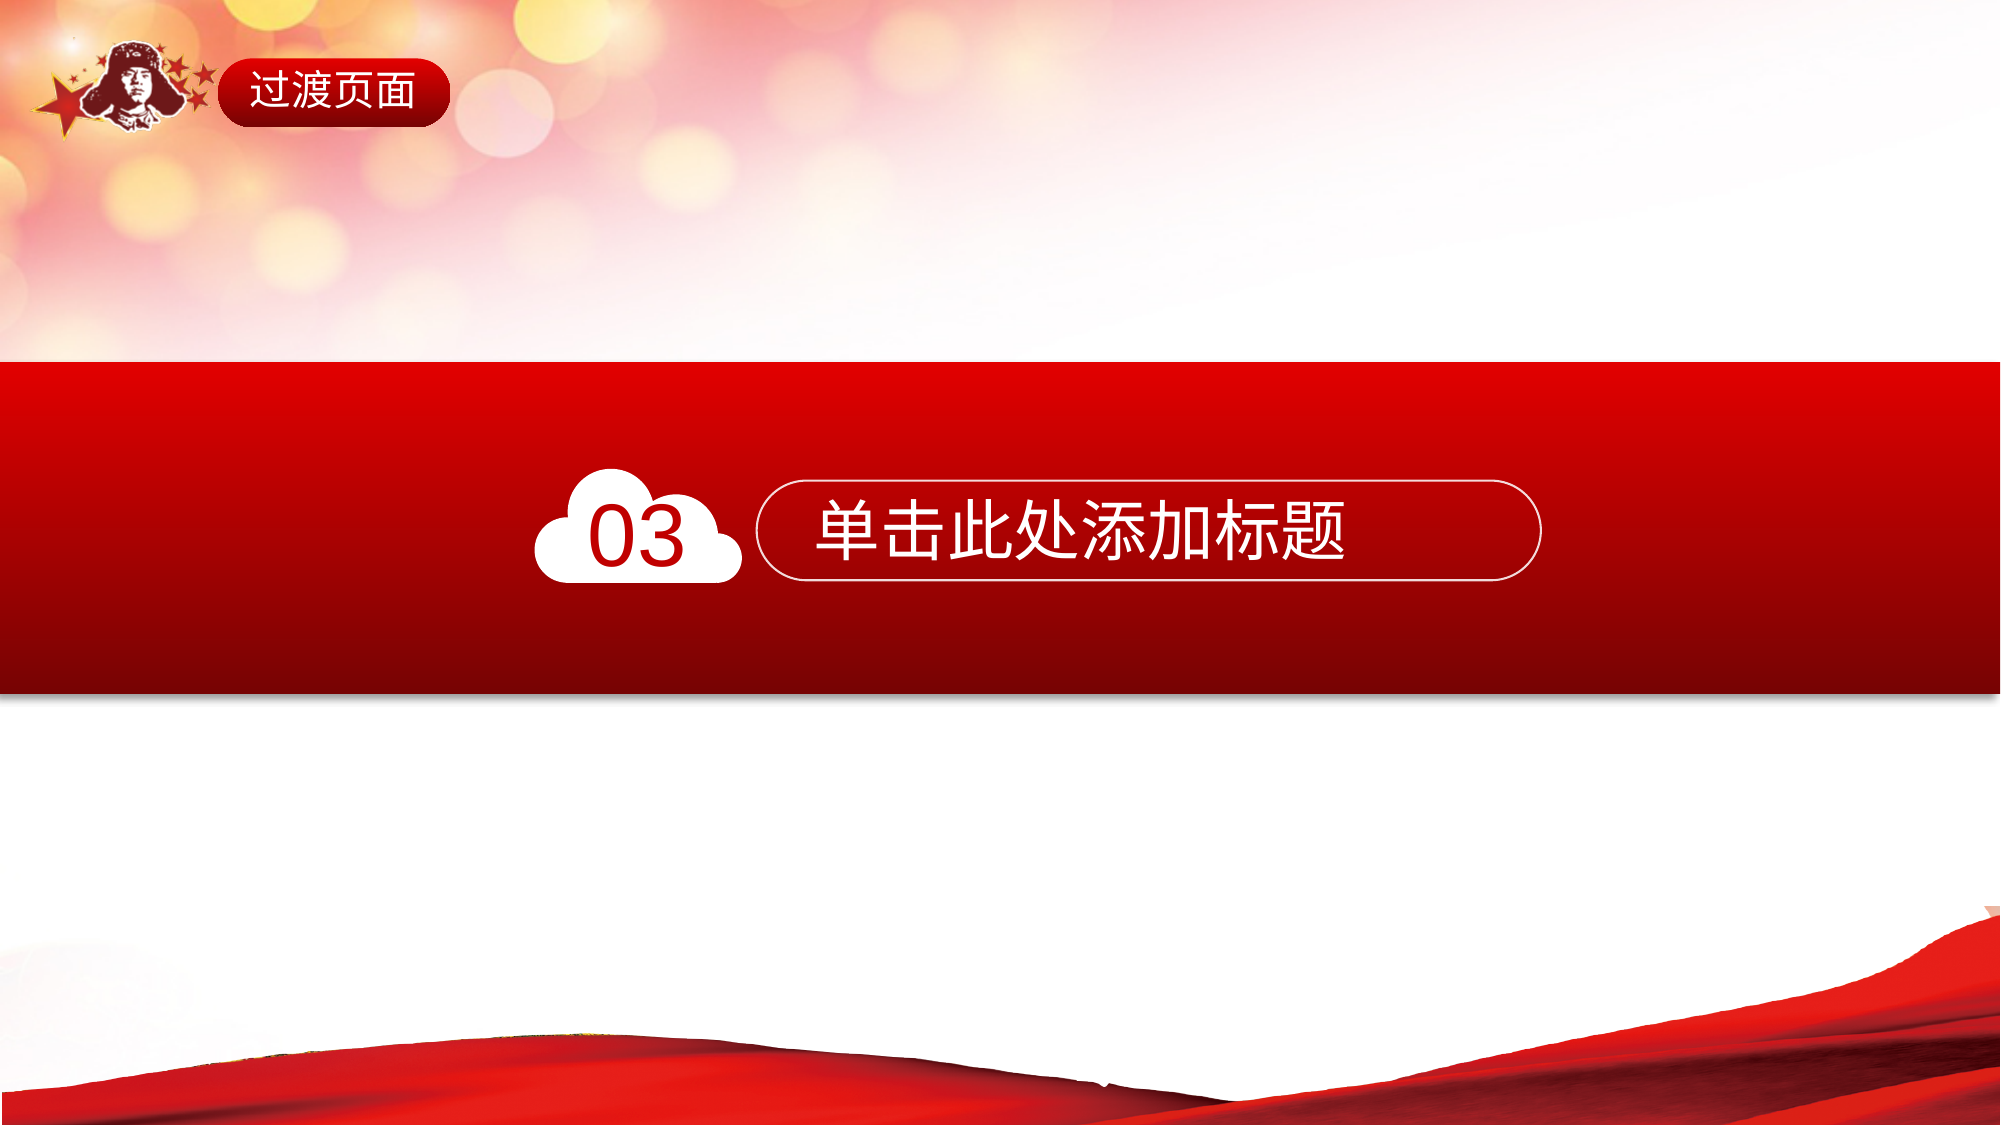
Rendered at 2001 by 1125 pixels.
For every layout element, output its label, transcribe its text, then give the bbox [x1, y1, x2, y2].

text_box [1486, 479, 1542, 582]
text_box [0, 362, 2000, 695]
text_box 过渡页面 [238, 58, 658, 120]
text_box [229, 60, 439, 129]
picture [0, 0, 2001, 1125]
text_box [534, 468, 1486, 593]
